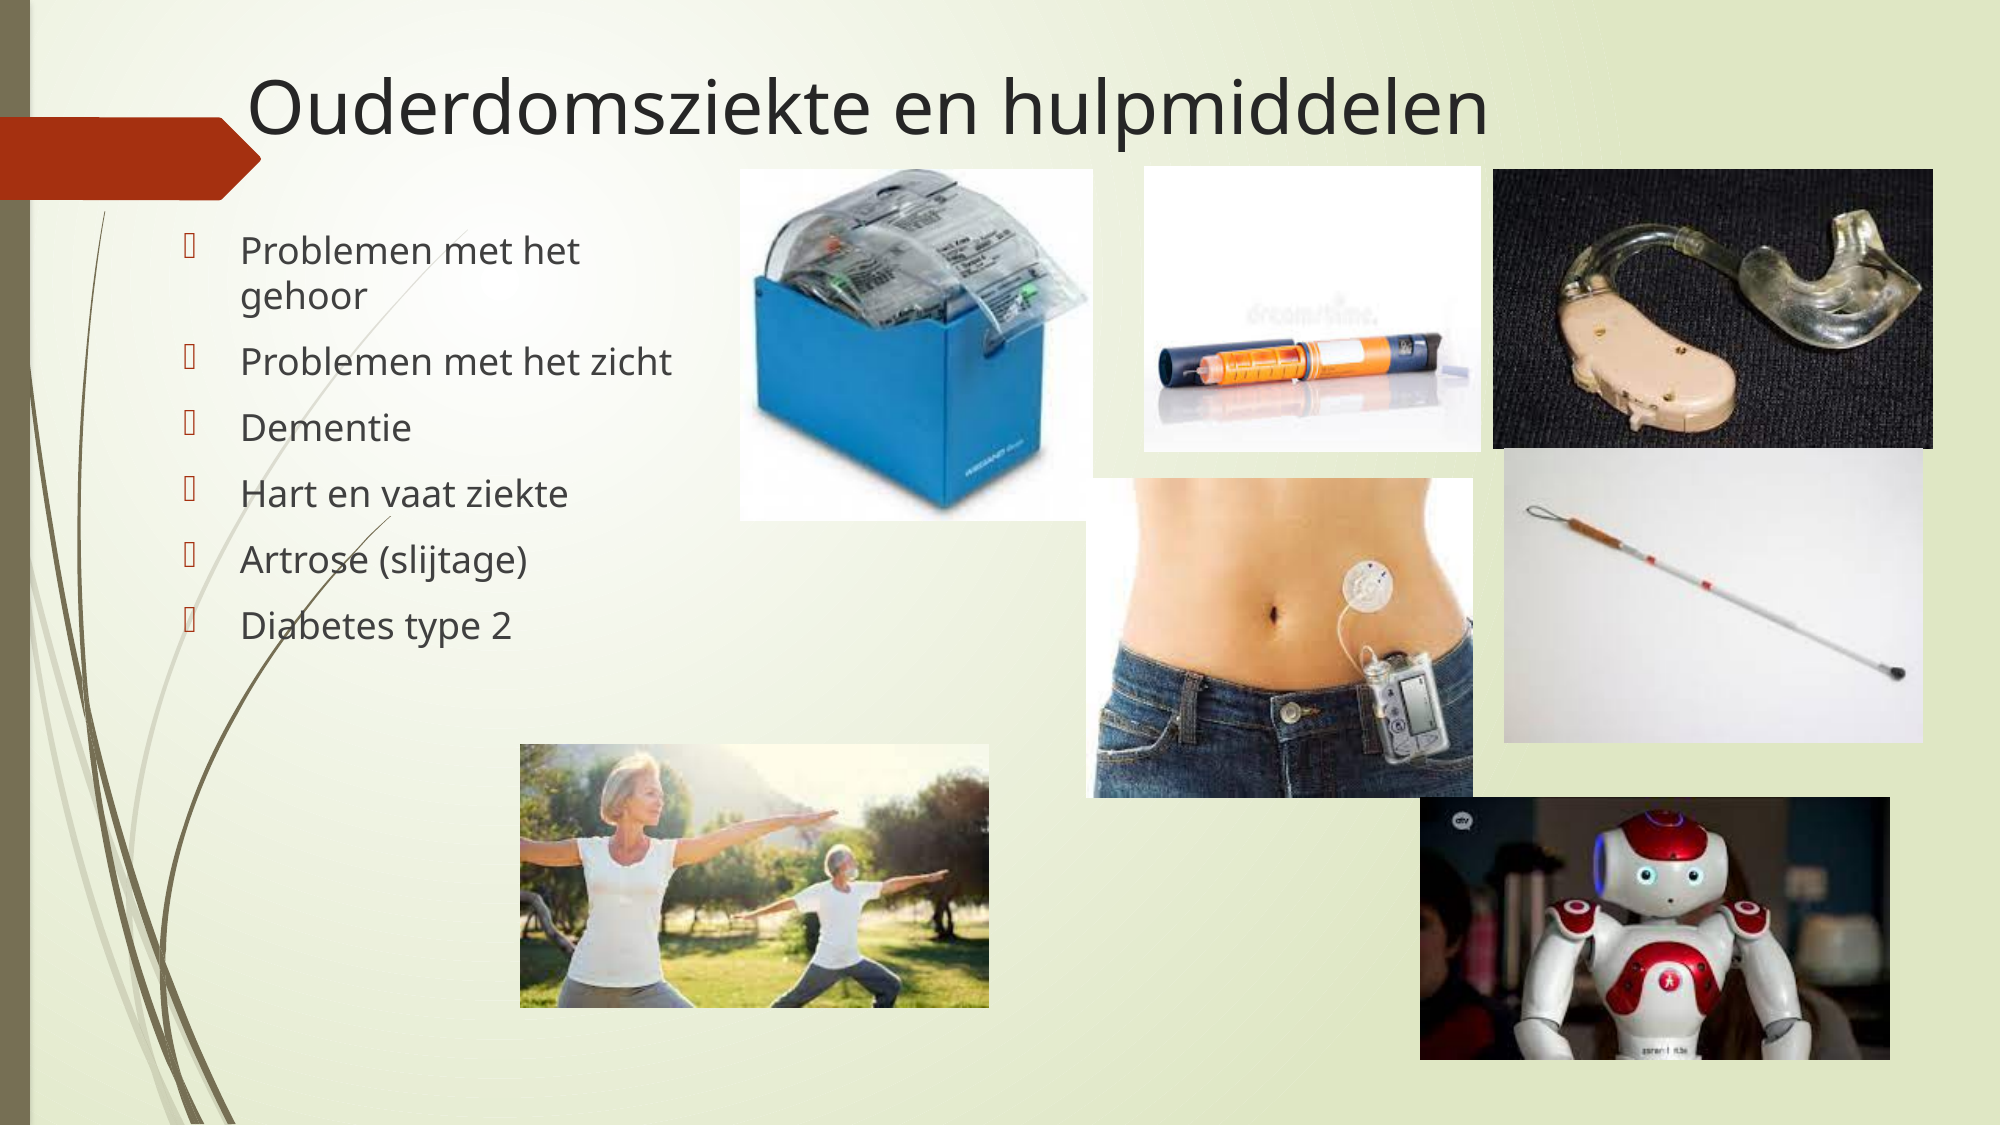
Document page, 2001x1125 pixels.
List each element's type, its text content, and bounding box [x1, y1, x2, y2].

title Ouderdomsziekte en hulpmiddelen [231, 51, 1694, 262]
picture [1493, 168, 1934, 743]
picture [740, 168, 1890, 1061]
picture [519, 744, 990, 1008]
picture [1144, 165, 1481, 453]
list Problemen met het gehoor Problemen met het zicht Dementie Hart en vaat ziekte Artrose (slijtage) Diabetes type 2 [168, 219, 721, 708]
